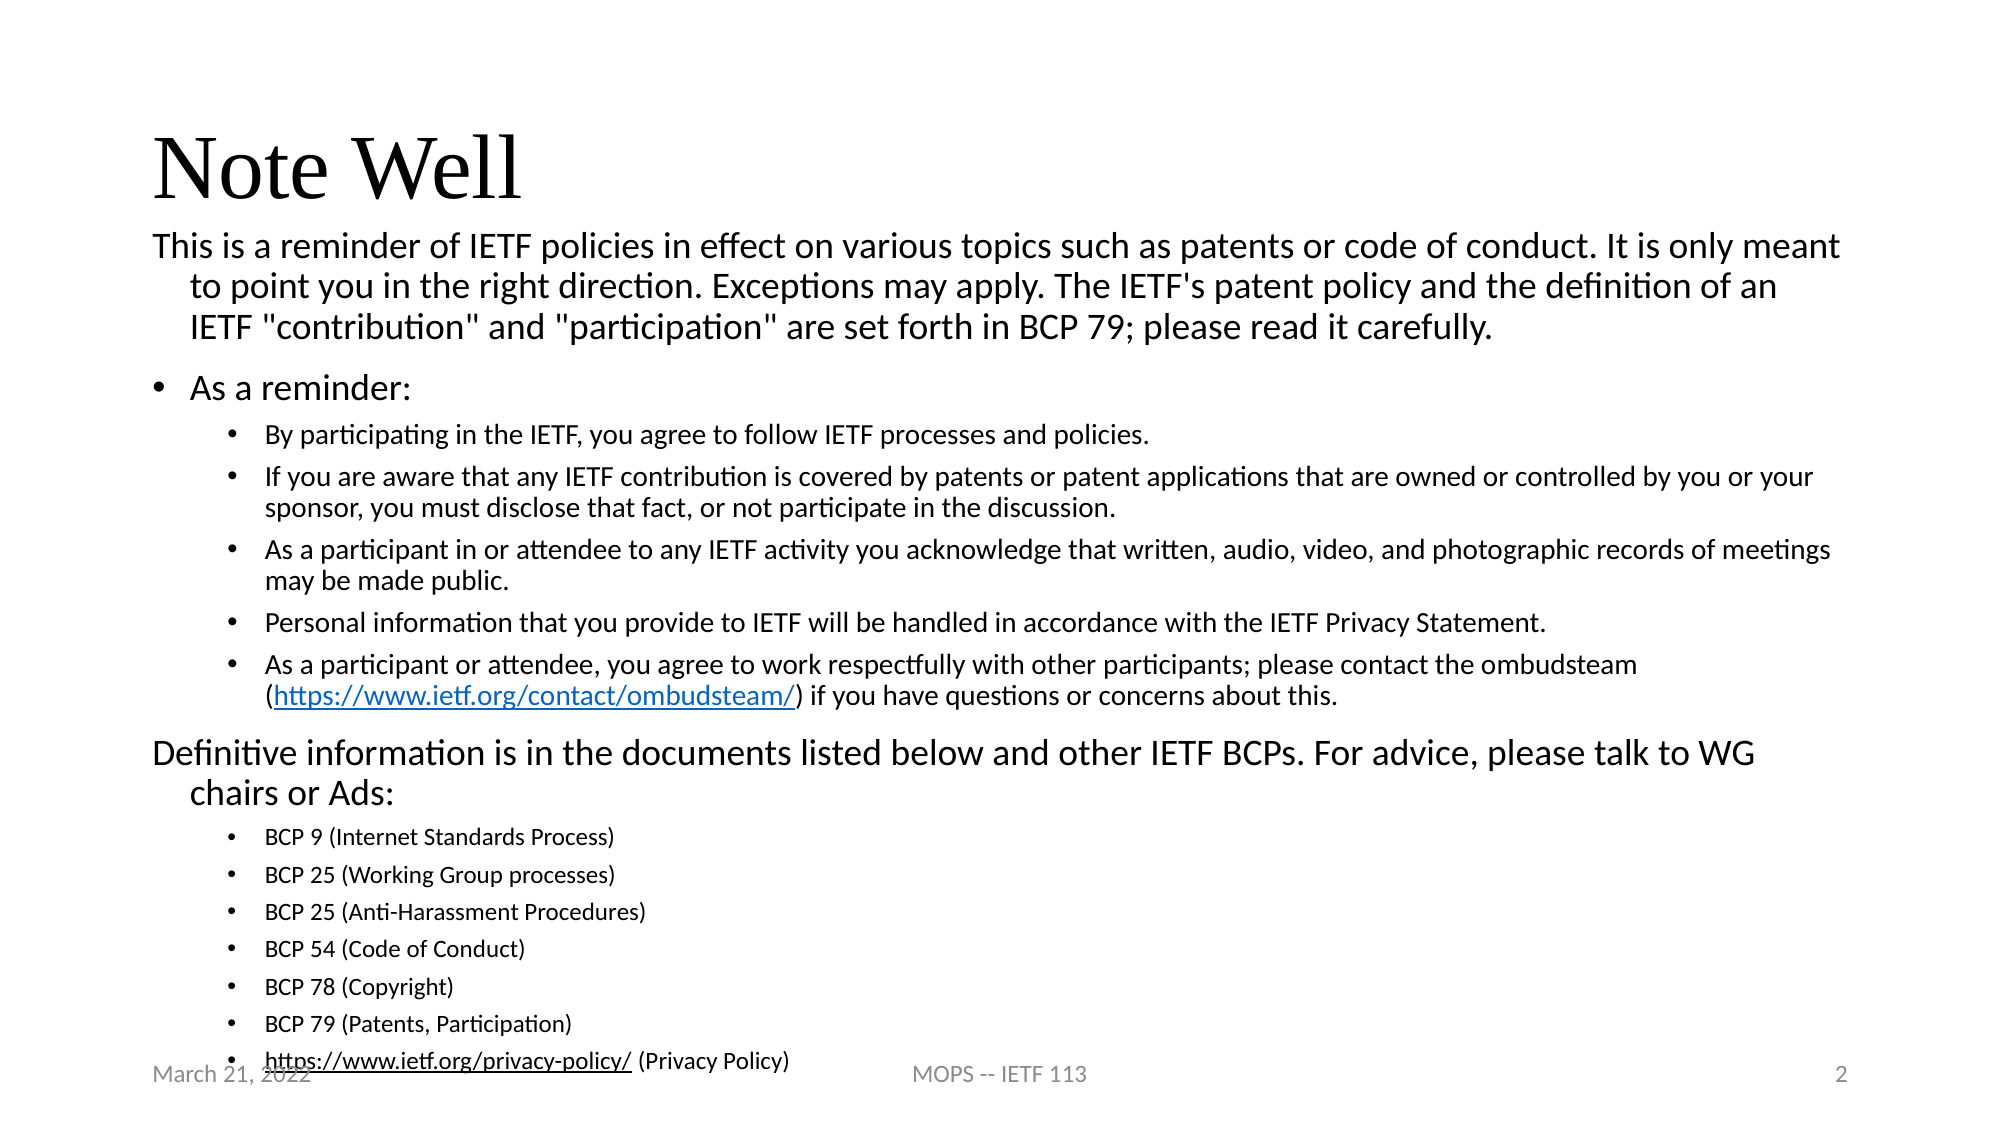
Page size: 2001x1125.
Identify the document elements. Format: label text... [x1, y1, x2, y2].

slide_number 2 [1412, 1042, 1863, 1103]
title Note Well [137, 59, 1863, 218]
footer MOPS -- IETF 113 [662, 1042, 1338, 1103]
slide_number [137, 1042, 588, 1103]
list This is a reminder of IETF policies in effect on various topics such as patents or code of conduct. It is only meant to point you in the right direction. Exceptions may apply. The IETF's patent policy and the definition of an IETF "contribution" and "participation" are set forth in BCP 79; please read it carefully. As a reminder: By participating in the IETF, you agree to follow IETF processes and policies. If you are aware that any IETF contribution is covered by patents or patent applications that are owned or controlled by you or your sponsor, you must disclose that fact, or not participate in the discussion. As a participant in or attendee to any IETF activity you acknowledge that written, audio, video, and photographic records of meetings may be made public. Personal information that you provide to IETF will be handled in accordance with the IETF Privacy Statement. As a participant or attendee, you agree to work respectfully with other participants; please contact the ombudsteam (https://www.ietf.org/contact/ombudsteam/) if you have questions or concerns about this. Definitive information is in the documents listed below and other IETF BCPs. For advice, please talk to WG chairs or Ads: BCP 9 (Internet Standards Process) BCP 25 (Working Group processes) BCP 25 (Anti-Harassment Procedures) BCP 54 (Code of Conduct) BCP 78 (Copyright) BCP 79 (Patents, Participation) https://www.ietf.org/privacy-policy/ (Privacy Policy) [137, 218, 1863, 1014]
